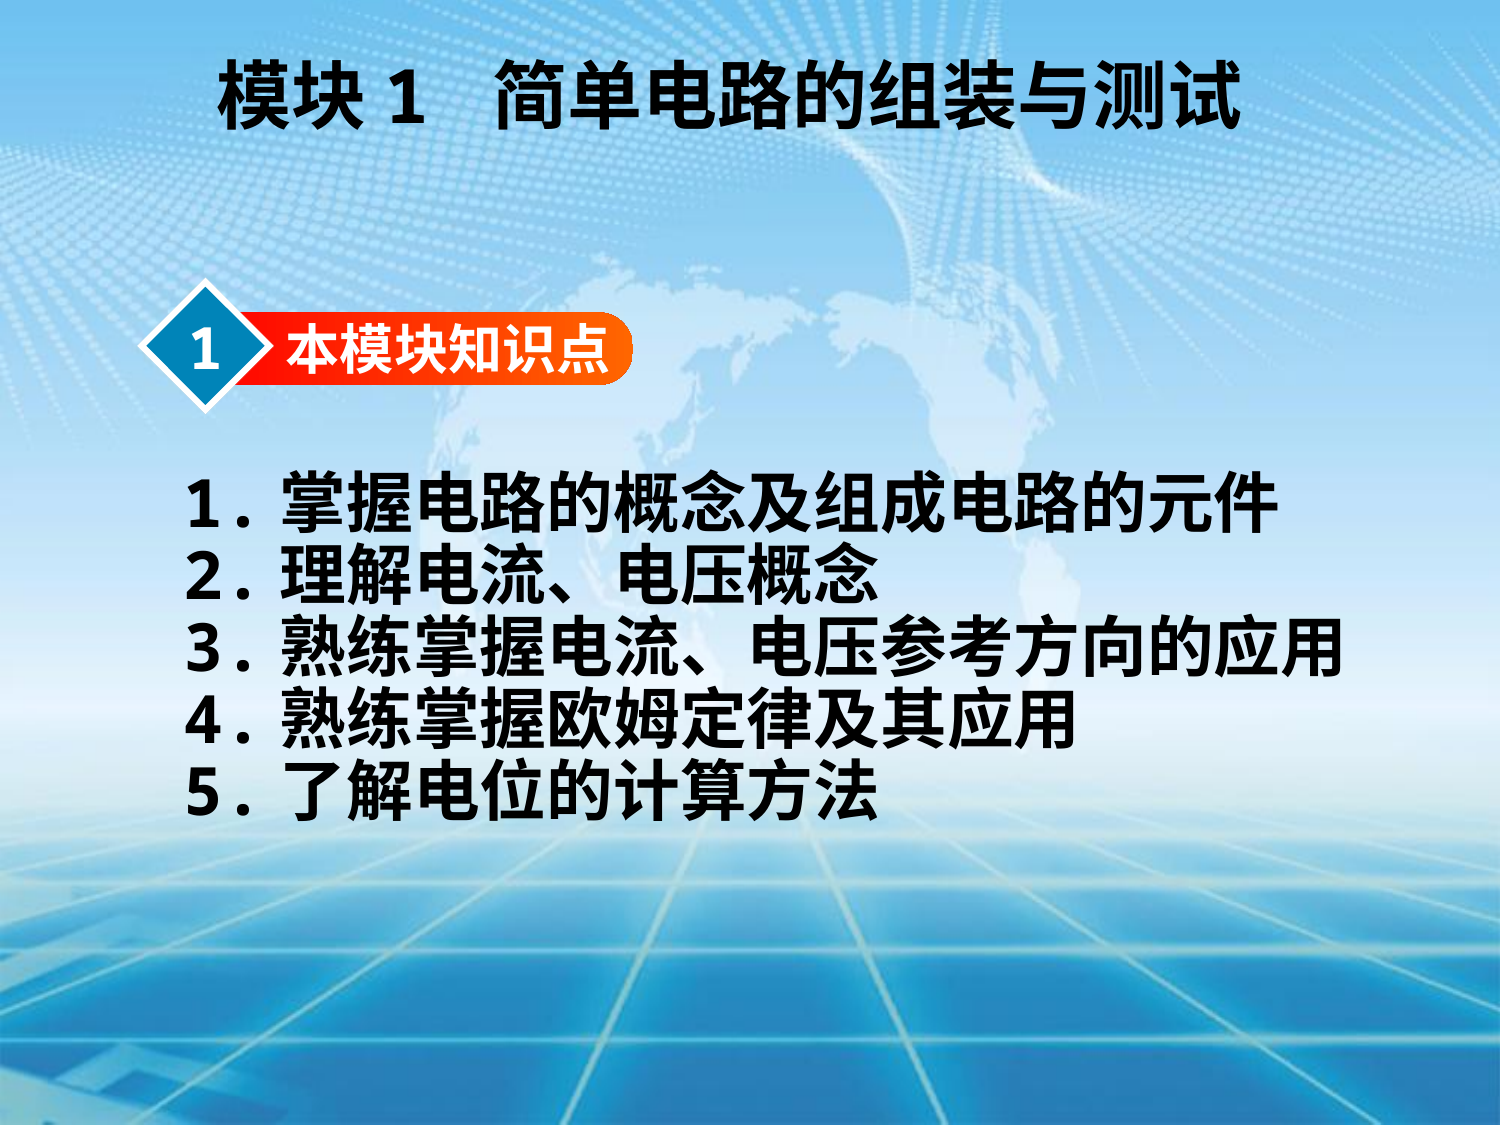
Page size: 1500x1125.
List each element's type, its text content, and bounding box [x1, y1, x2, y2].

text_box 模块1 简单电路的组装与测试 [119, 0, 1339, 188]
text_box 本模块知识点 [271, 307, 634, 388]
picture [0, 0, 1500, 1125]
text_box 1.掌握电路的概念及组成电路的元件 2.理解电流、电压概念 3.熟练掌握电流、电压参考方向的应用 4.熟练掌握欧姆定律及其应用 5.了解电位的计算方法 [169, 462, 1441, 838]
text_box [233, 312, 271, 385]
text_box 1 [141, 282, 270, 410]
